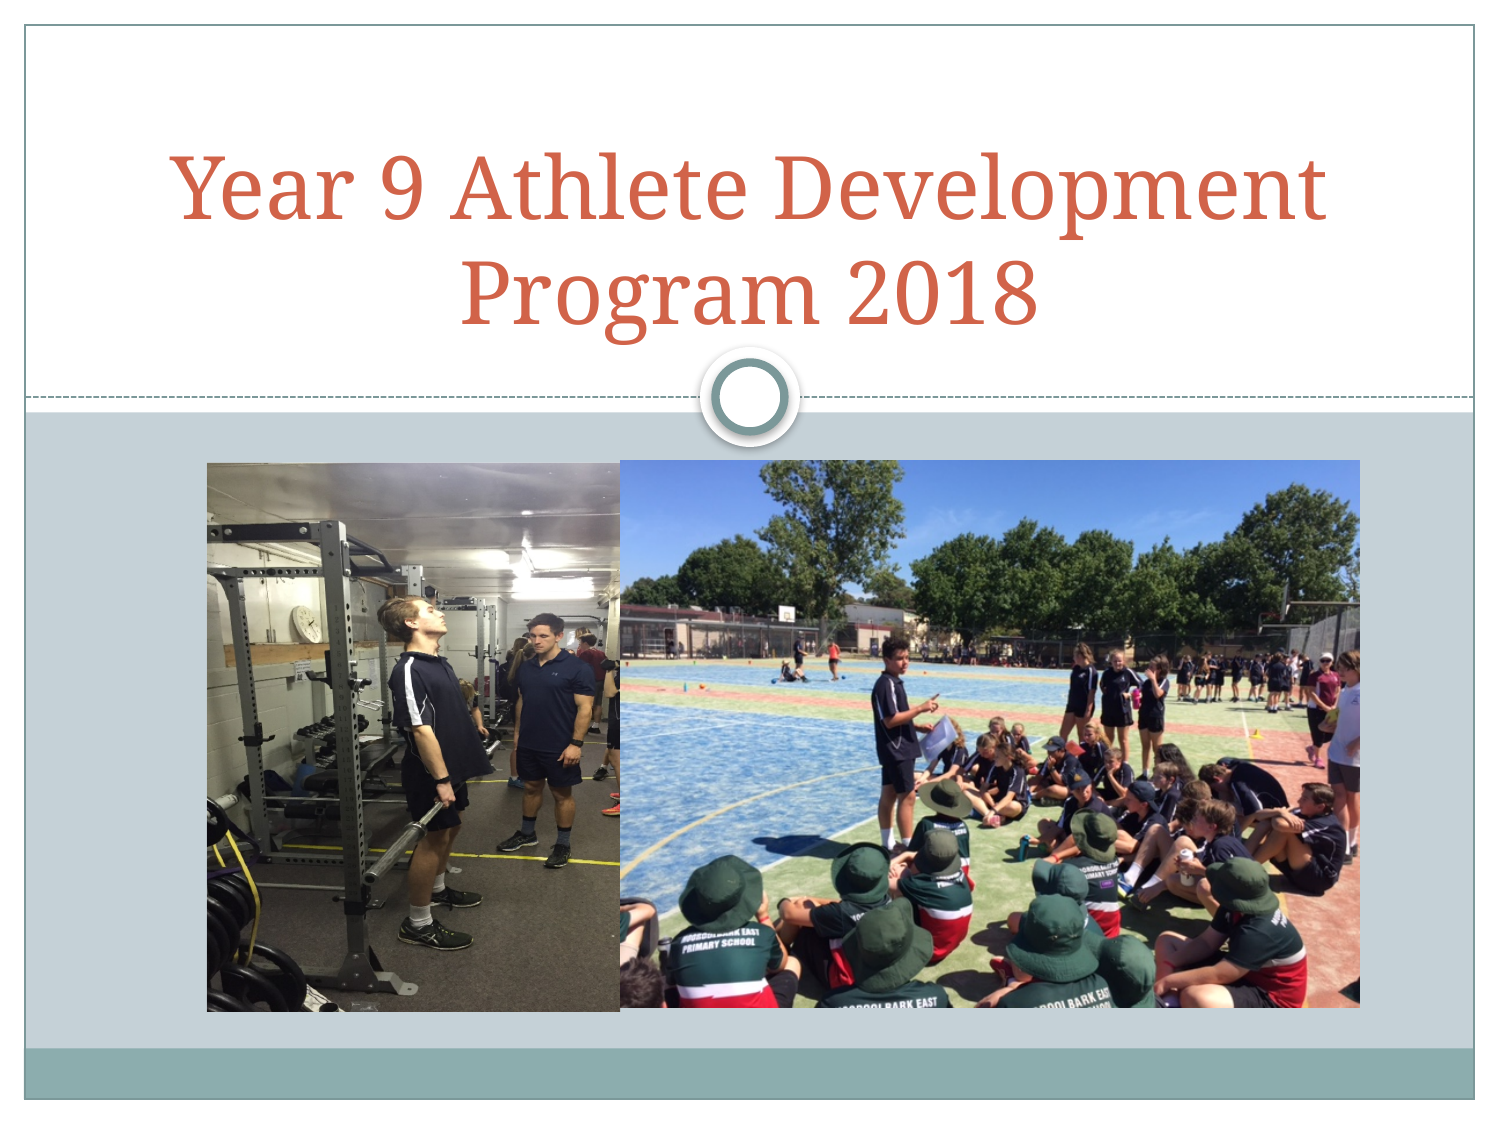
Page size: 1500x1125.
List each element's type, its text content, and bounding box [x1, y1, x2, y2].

picture [138, 460, 1360, 1012]
title Year 9 Athlete Development Program 2018 [112, 62, 1388, 350]
